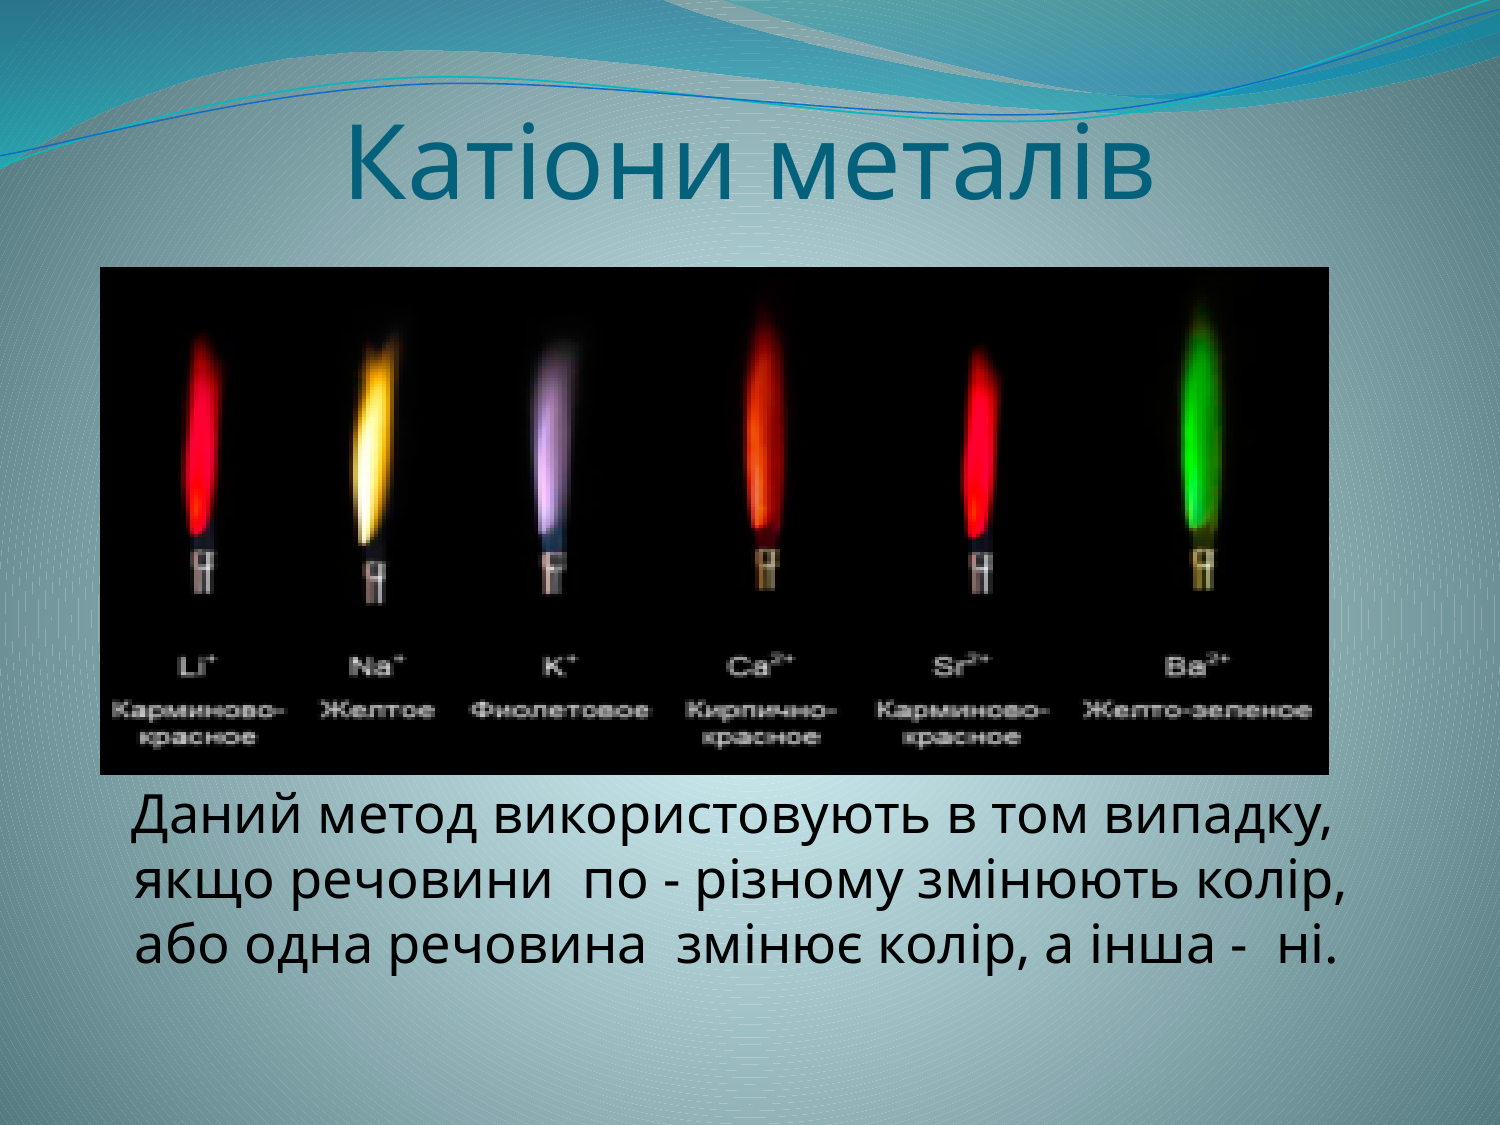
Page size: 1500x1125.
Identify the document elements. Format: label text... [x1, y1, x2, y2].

picture [100, 266, 1329, 776]
title Катіони металів [75, 54, 1425, 220]
list Даний метод використовують в том випадку, якщо речовини по - різному змінюють колір, або одна речовина змінює колір, а інша - ні. [75, 317, 1425, 1038]
